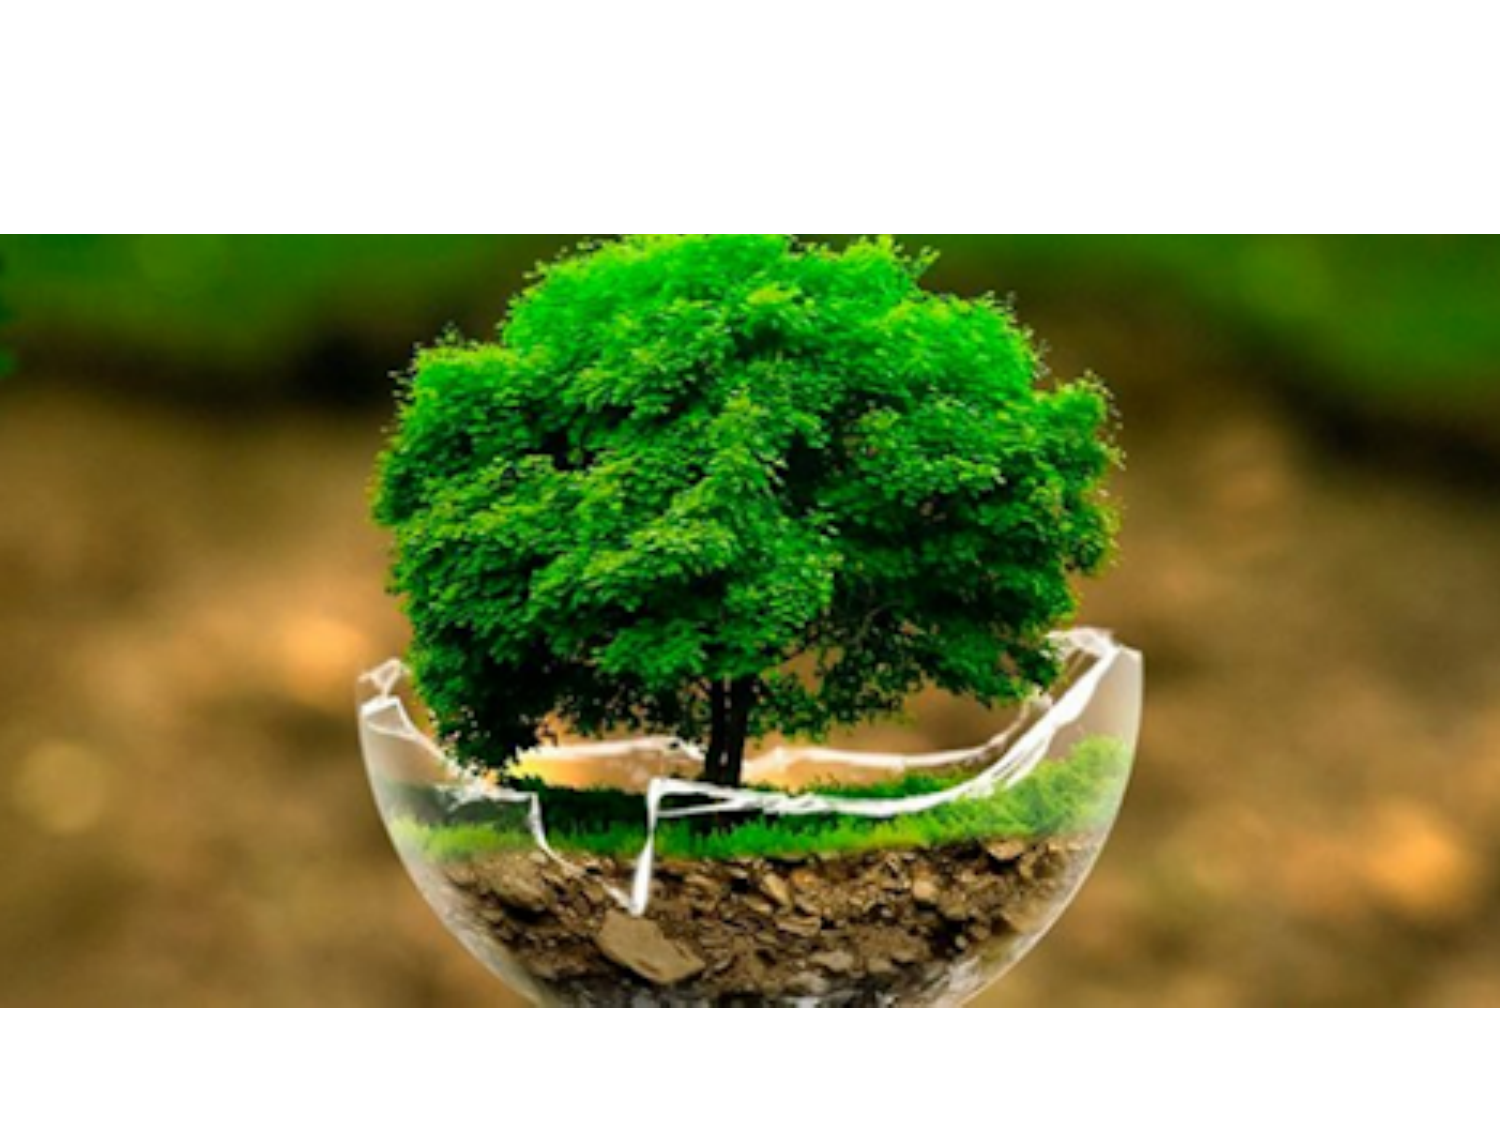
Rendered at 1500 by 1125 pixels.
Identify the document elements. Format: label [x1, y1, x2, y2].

list [0, 234, 1500, 1009]
